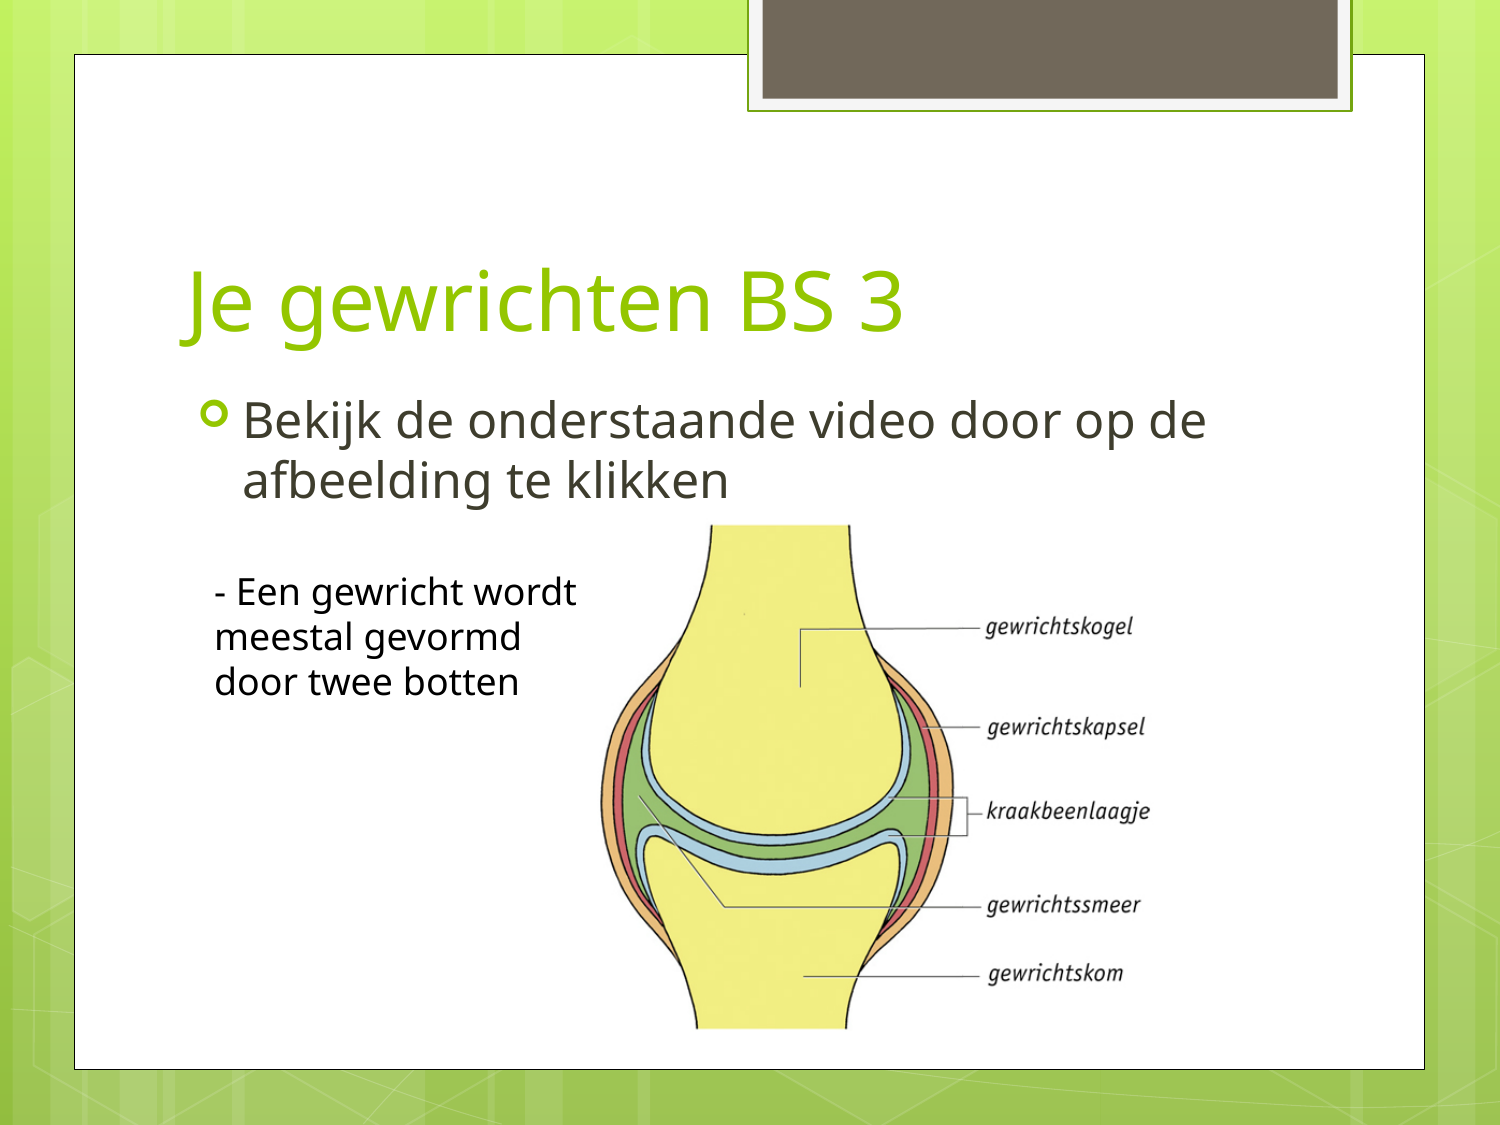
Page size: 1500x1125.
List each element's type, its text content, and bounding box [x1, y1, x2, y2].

title Je gewrichten BS 3 [171, 168, 1324, 357]
list Bekijk de onderstaande video door op de afbeelding te klikken [171, 381, 1283, 517]
picture [596, 516, 1164, 1035]
text_box - Een gewricht wordt meestal gevormd door twee botten [199, 560, 591, 711]
